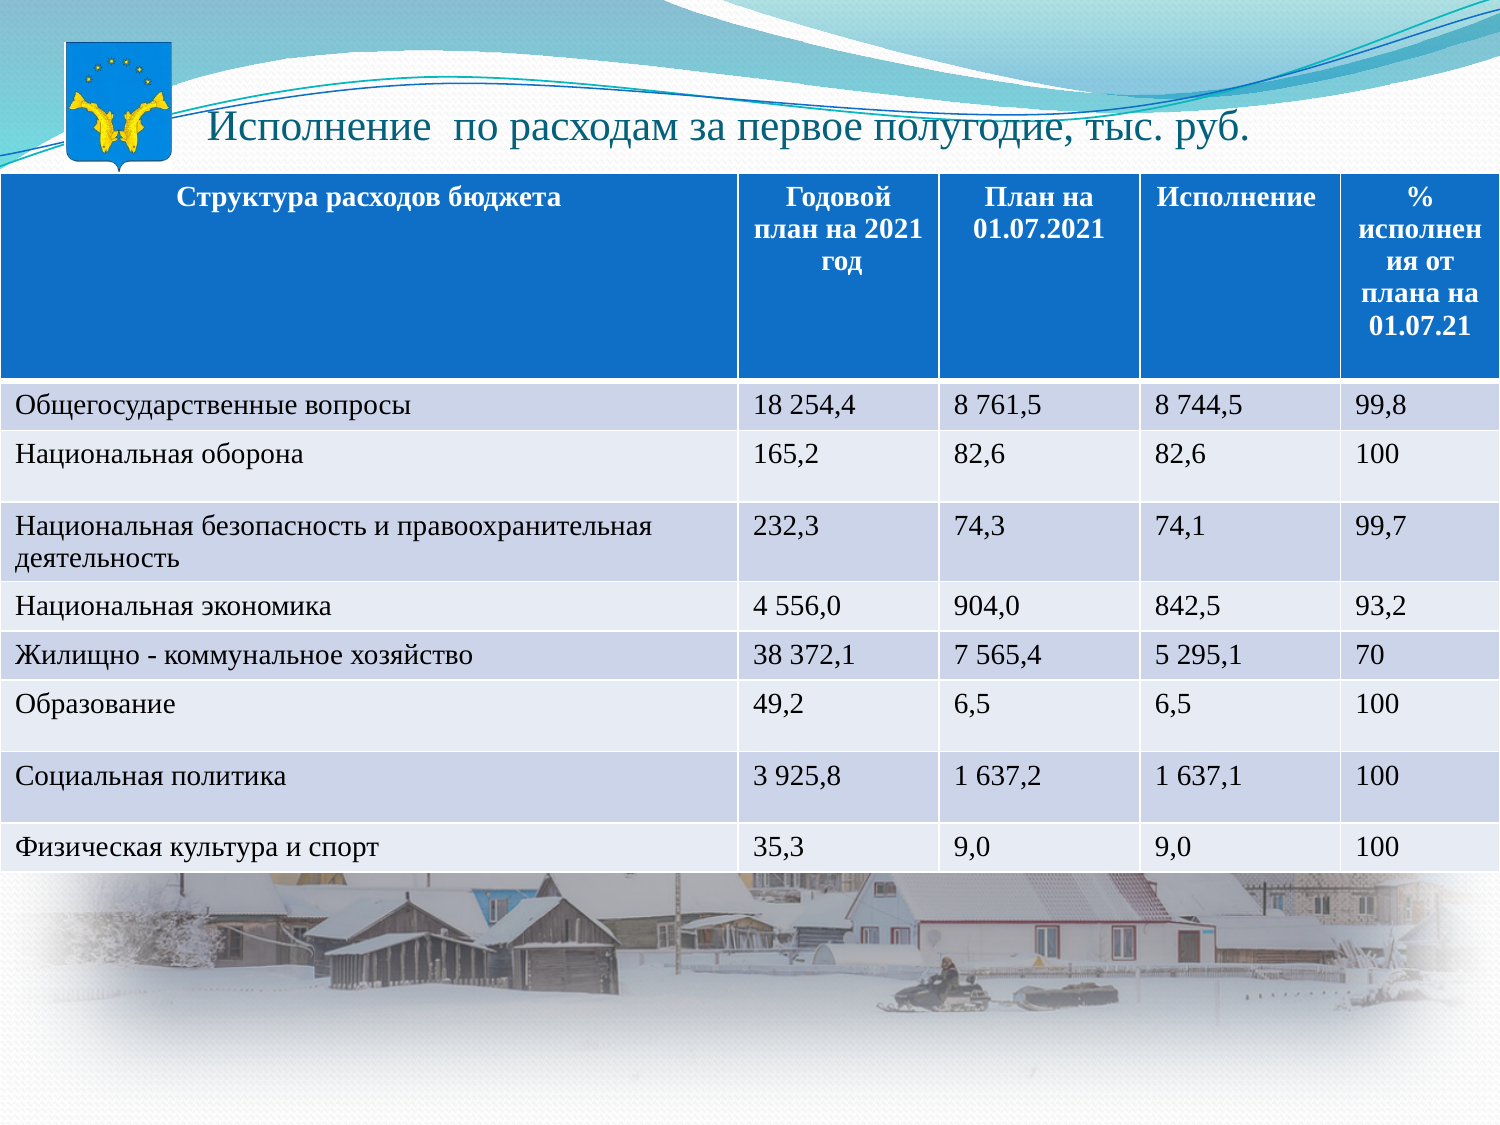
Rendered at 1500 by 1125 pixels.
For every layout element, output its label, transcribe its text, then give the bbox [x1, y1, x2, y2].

table_cell 99,8 [1341, 384, 1499, 430]
table_header Годовой план на 2021 год [739, 174, 938, 378]
table_cell Национальная оборона [1, 431, 737, 501]
table_cell 165,2 [739, 431, 938, 501]
table_header План на 01.07.2021 [940, 174, 1139, 378]
table_cell Национальная экономика [1, 582, 737, 630]
table_cell Национальная безопасность и правоохранительная деятельность [1, 503, 737, 581]
table_cell Жилищно - коммунальное хозяйство [1, 632, 737, 656]
table_cell 0103 [58, 174, 177, 185]
table_cell 82,6 [940, 431, 1139, 501]
table_cell 8 744,5 [1141, 384, 1340, 430]
table_cell Общегосударственные вопросы [1, 384, 737, 430]
table_cell 74,1 [1141, 503, 1340, 581]
picture [0, 656, 1500, 1125]
table_header % исполнения от плана на 01.07.21 [1341, 174, 1499, 378]
table_cell 82,6 [1141, 431, 1340, 501]
table_cell 18 254,4 [739, 384, 938, 430]
table_cell 74,3 [940, 503, 1139, 581]
table_cell 99,7 [1341, 503, 1499, 581]
table_header Структура расходов бюджета [1, 174, 737, 378]
table_cell 232,3 [739, 503, 938, 581]
table_cell 904,0 [940, 582, 1139, 630]
table_cell 8 761,5 [940, 384, 1139, 430]
table_cell 5 295,1 [1141, 632, 1340, 656]
table_header Исполнение [1141, 174, 1340, 378]
table_cell 38 372,1 [739, 632, 938, 656]
table_cell 93,2 [1341, 582, 1499, 630]
table_cell 4 556,0 [739, 582, 938, 630]
table_cell 100 [1341, 431, 1499, 501]
table_cell 842,5 [1141, 582, 1340, 630]
table_cell 7 565,4 [940, 632, 1139, 656]
title Исполнение по расходам за первое полугодие, тыс. руб. [206, 78, 1329, 149]
table_cell 70 [1341, 632, 1499, 656]
picture [64, 42, 172, 173]
